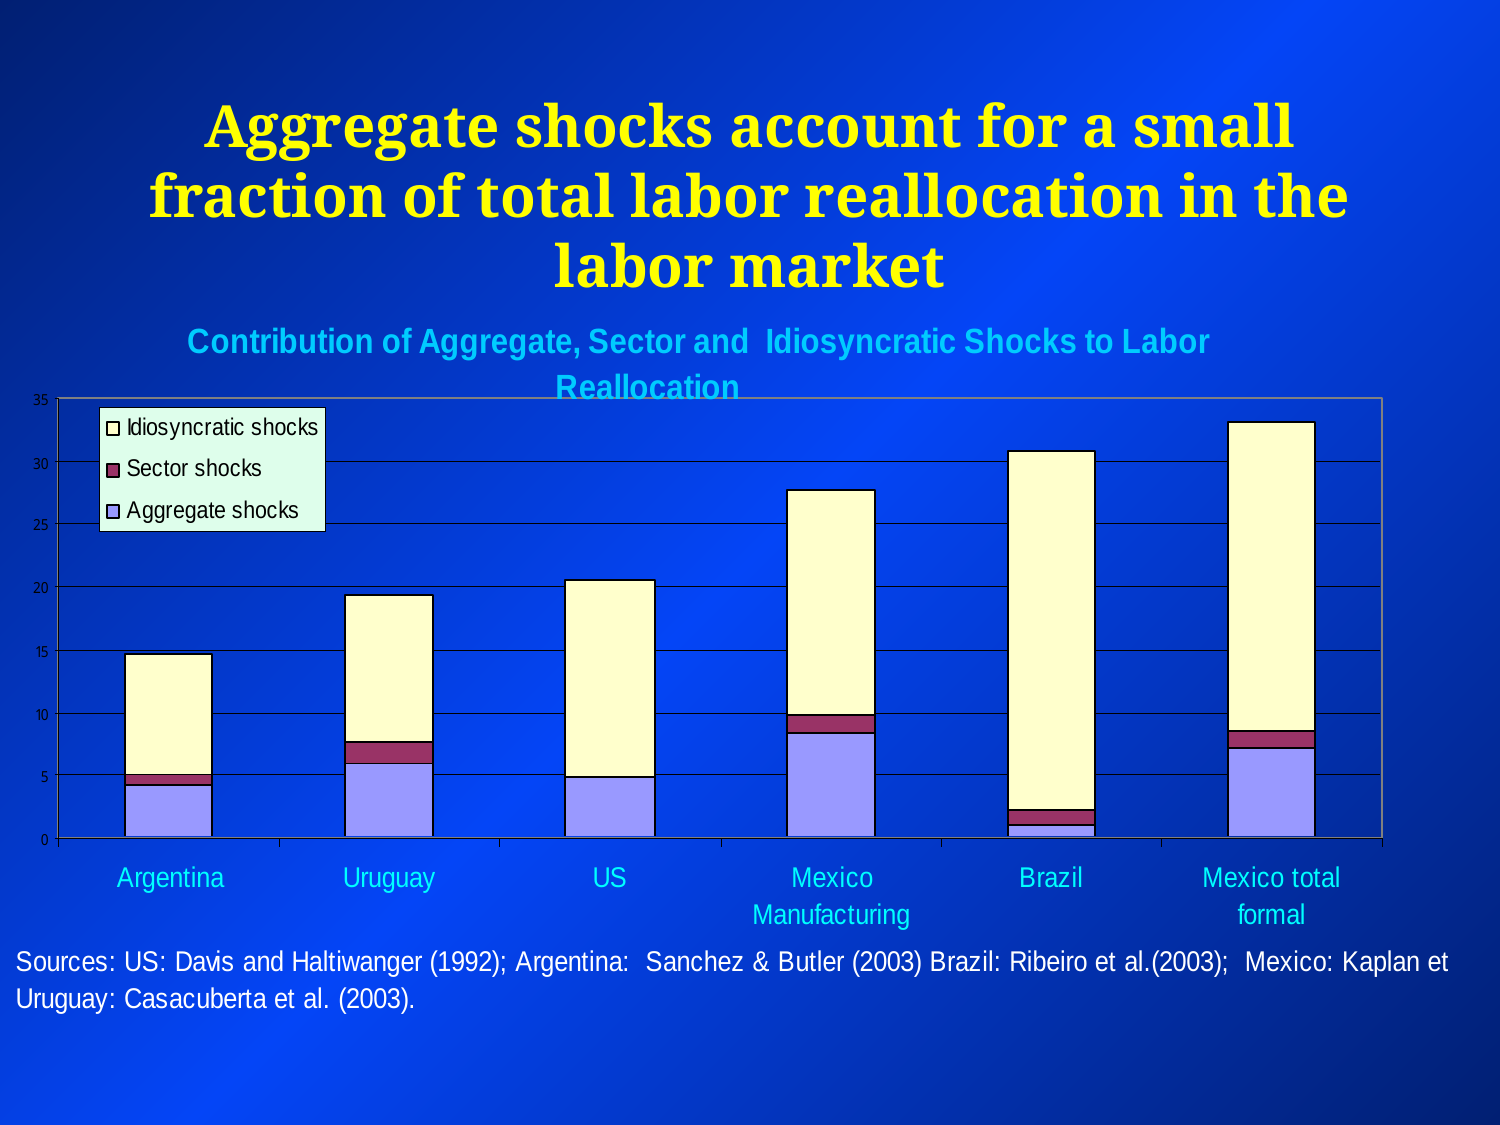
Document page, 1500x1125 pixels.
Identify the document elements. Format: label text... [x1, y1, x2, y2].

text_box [0, 270, 1451, 1088]
title Aggregate shocks account for a small fraction of total labor reallocation in the labor market [112, 99, 1388, 269]
